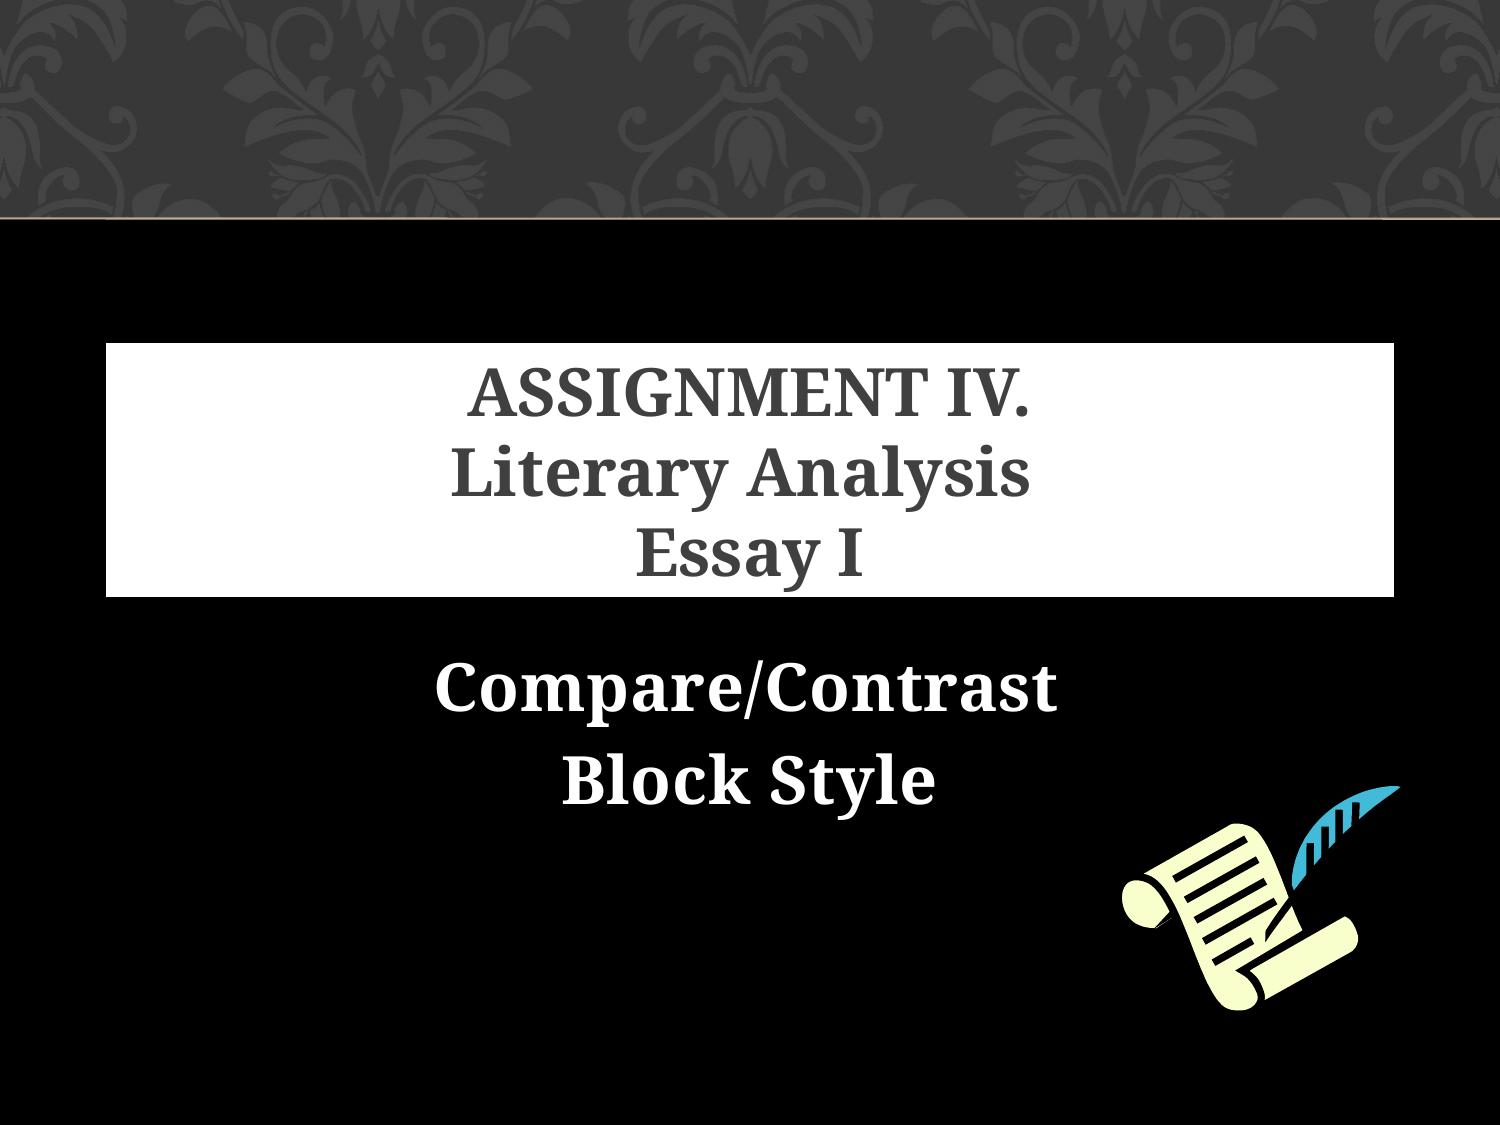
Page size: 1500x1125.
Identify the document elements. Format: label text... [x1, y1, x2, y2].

picture [1112, 774, 1410, 1020]
subtitle Compare/Contrast Block Style [225, 637, 1275, 925]
title ASSIGNMENT IV. Literary Analysis Essay I [106, 343, 1394, 597]
